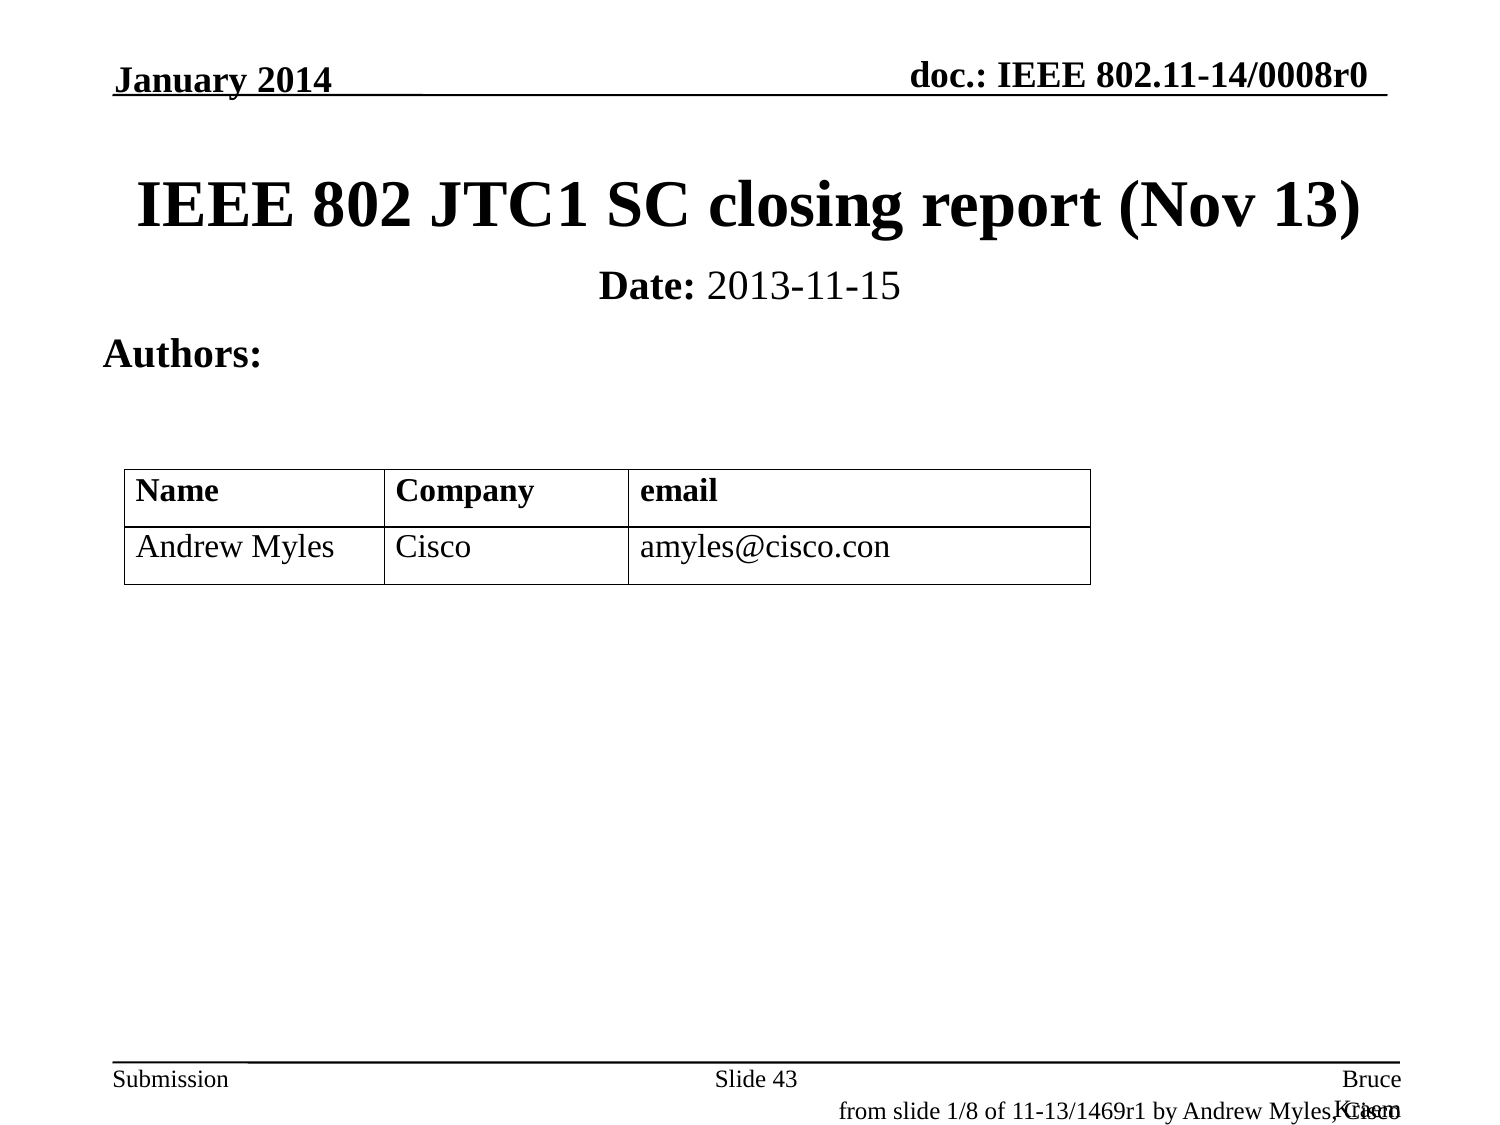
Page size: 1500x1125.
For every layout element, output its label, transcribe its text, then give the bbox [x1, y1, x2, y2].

text_box Authors: [87, 318, 325, 381]
slide_number Slide 43 [712, 1062, 800, 1087]
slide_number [114, 54, 374, 100]
title IEEE 802 JTC1 SC closing report (Nov 13) [112, 112, 1388, 249]
text_box from slide 1/8 of 11-13/1469r1 by Andrew Myles, Cisco [343, 1087, 1417, 1125]
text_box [108, 468, 1452, 847]
footer Bruce Kraemer, Marvell [1325, 1062, 1402, 1087]
list Date: 2013-11-15 [112, 249, 1388, 313]
